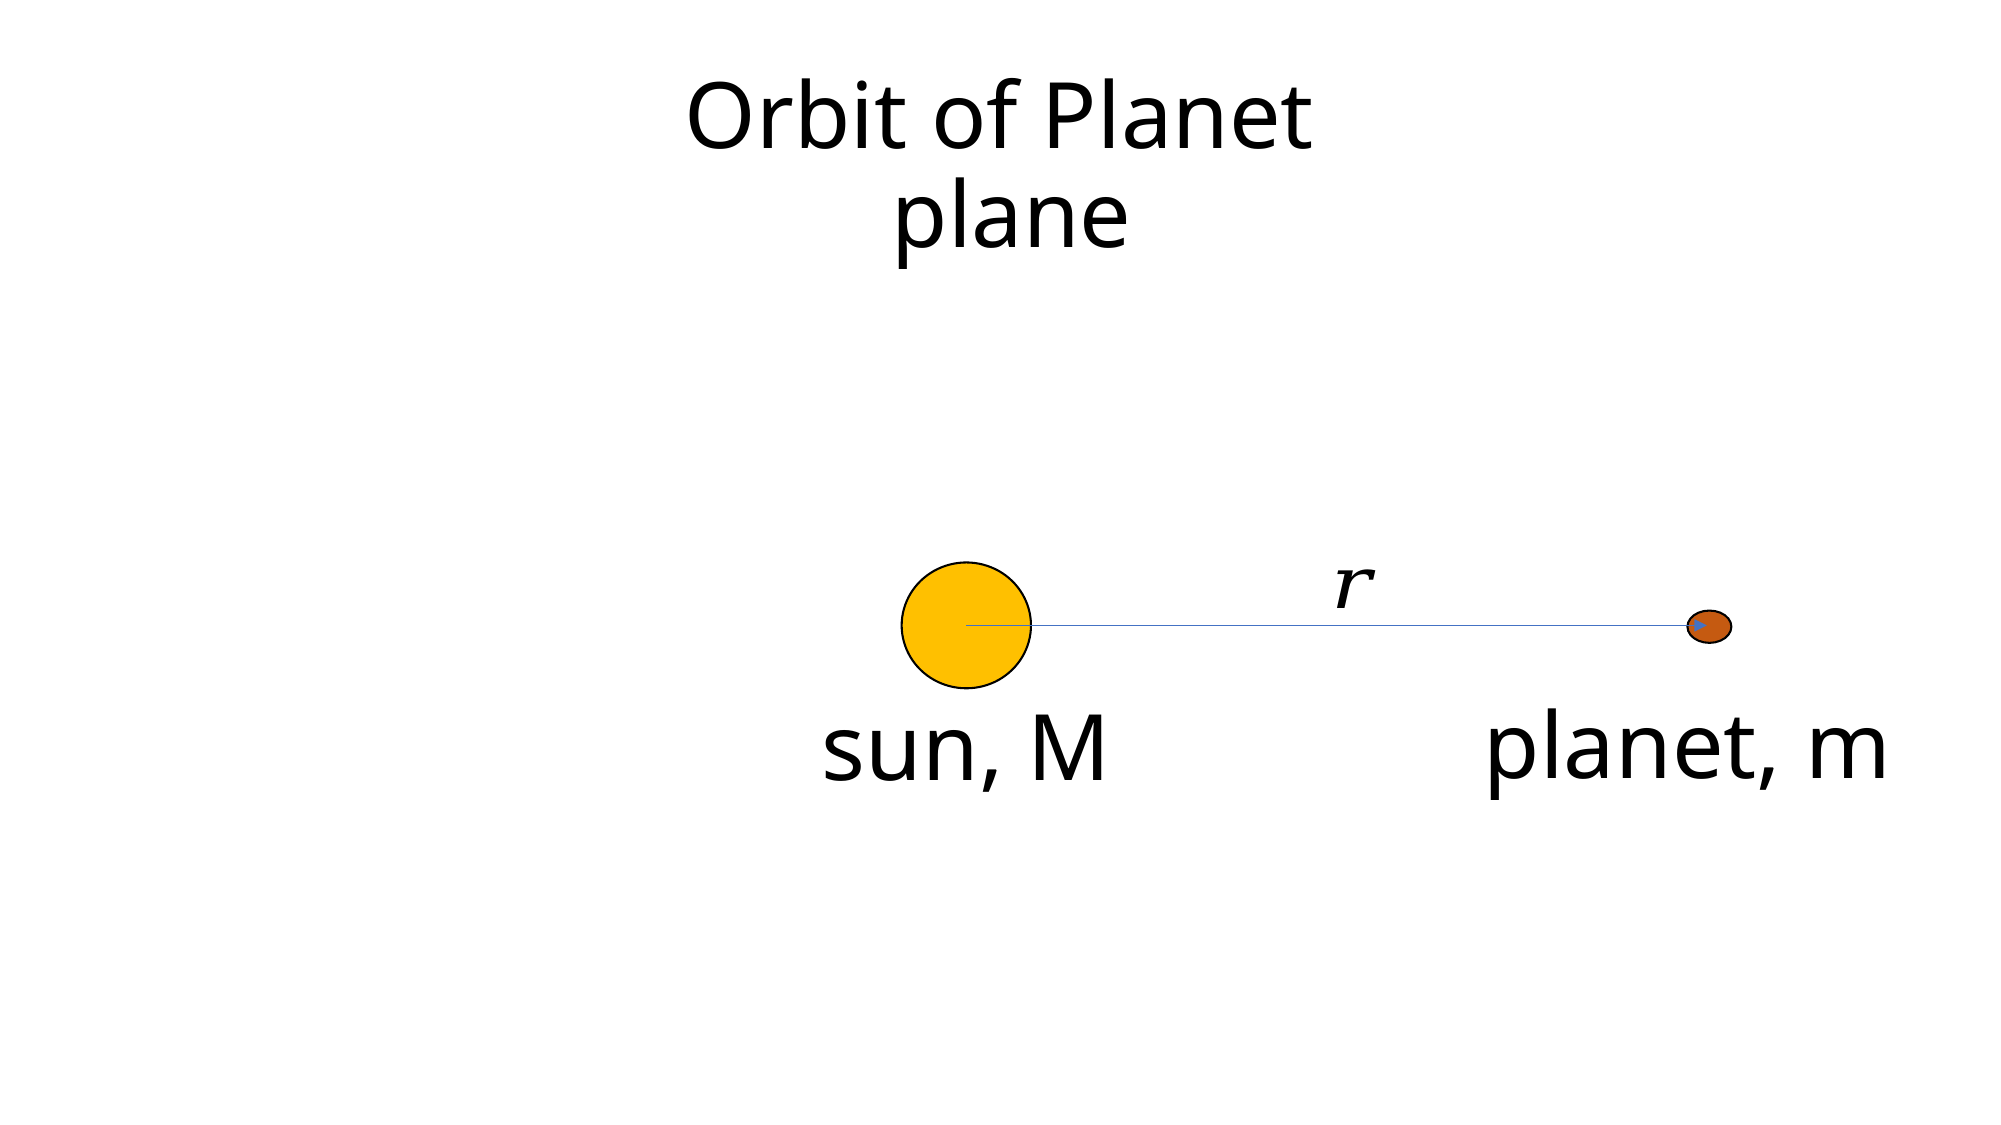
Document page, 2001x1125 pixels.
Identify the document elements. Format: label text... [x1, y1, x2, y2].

text_box sun, M [802, 641, 1130, 859]
text_box [1686, 609, 1733, 640]
text_box [900, 561, 1033, 641]
text_box planet, m [1464, 640, 1911, 858]
